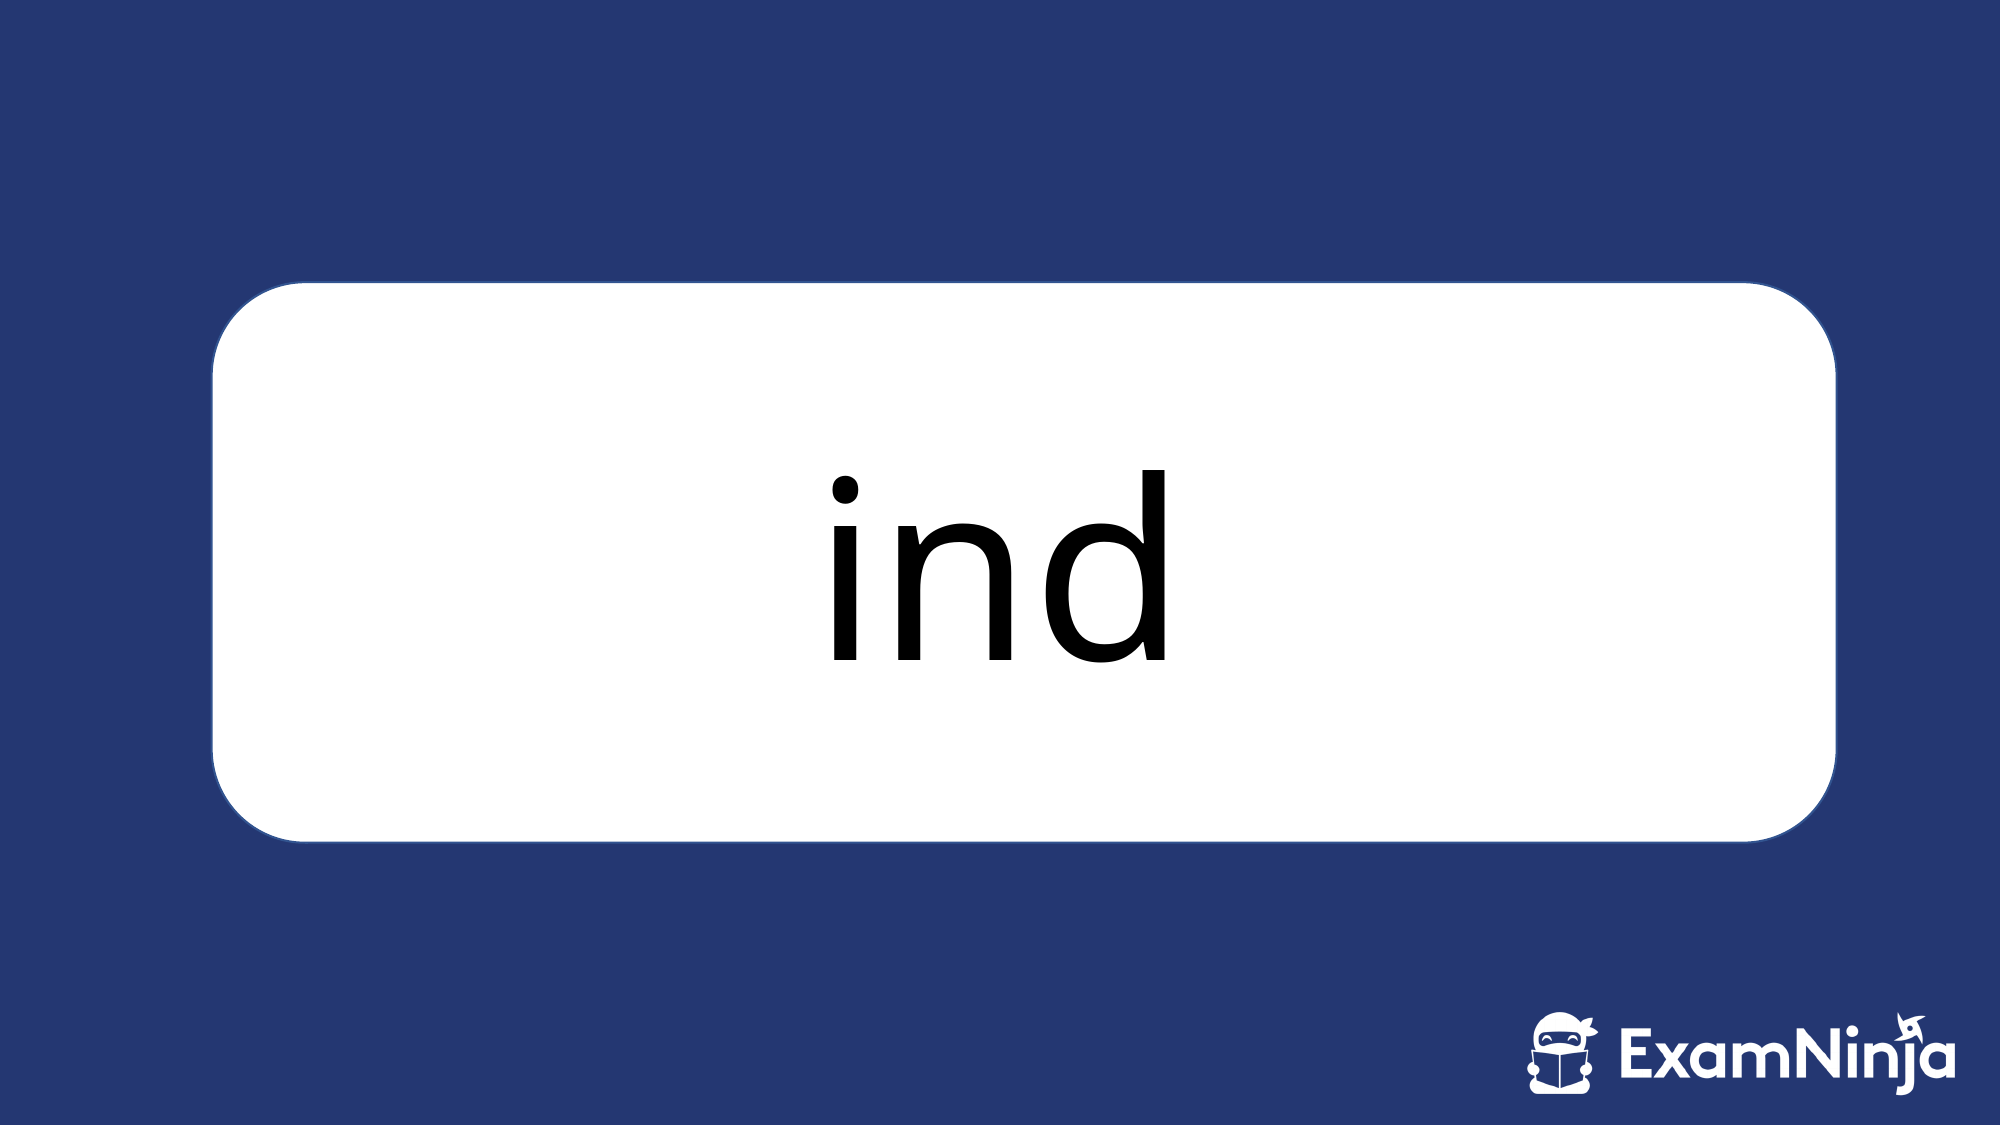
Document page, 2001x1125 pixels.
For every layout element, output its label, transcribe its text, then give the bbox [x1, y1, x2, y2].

text_box [210, 281, 1838, 403]
picture [1501, 1003, 1979, 1102]
text_box [210, 719, 1838, 844]
text_box ind [143, 403, 1857, 719]
